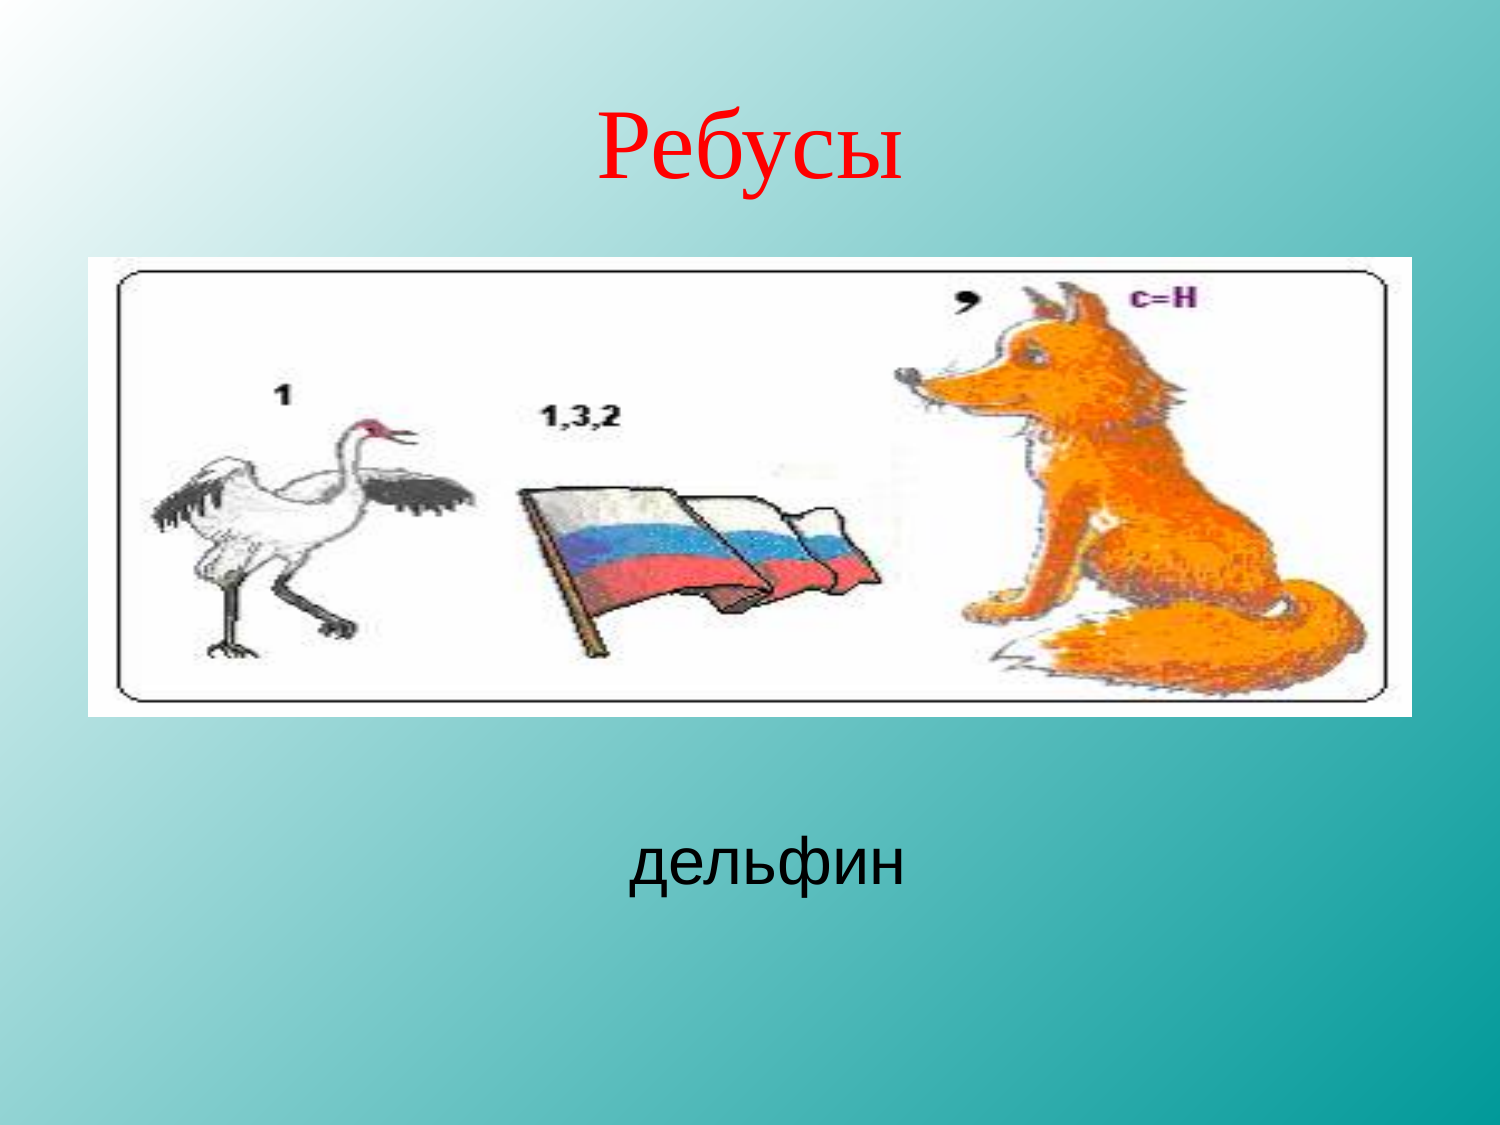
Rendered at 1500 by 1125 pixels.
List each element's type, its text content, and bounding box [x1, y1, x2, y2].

picture [88, 257, 1412, 717]
title Ребусы [74, 44, 1426, 233]
text_box дельфин [614, 810, 922, 906]
